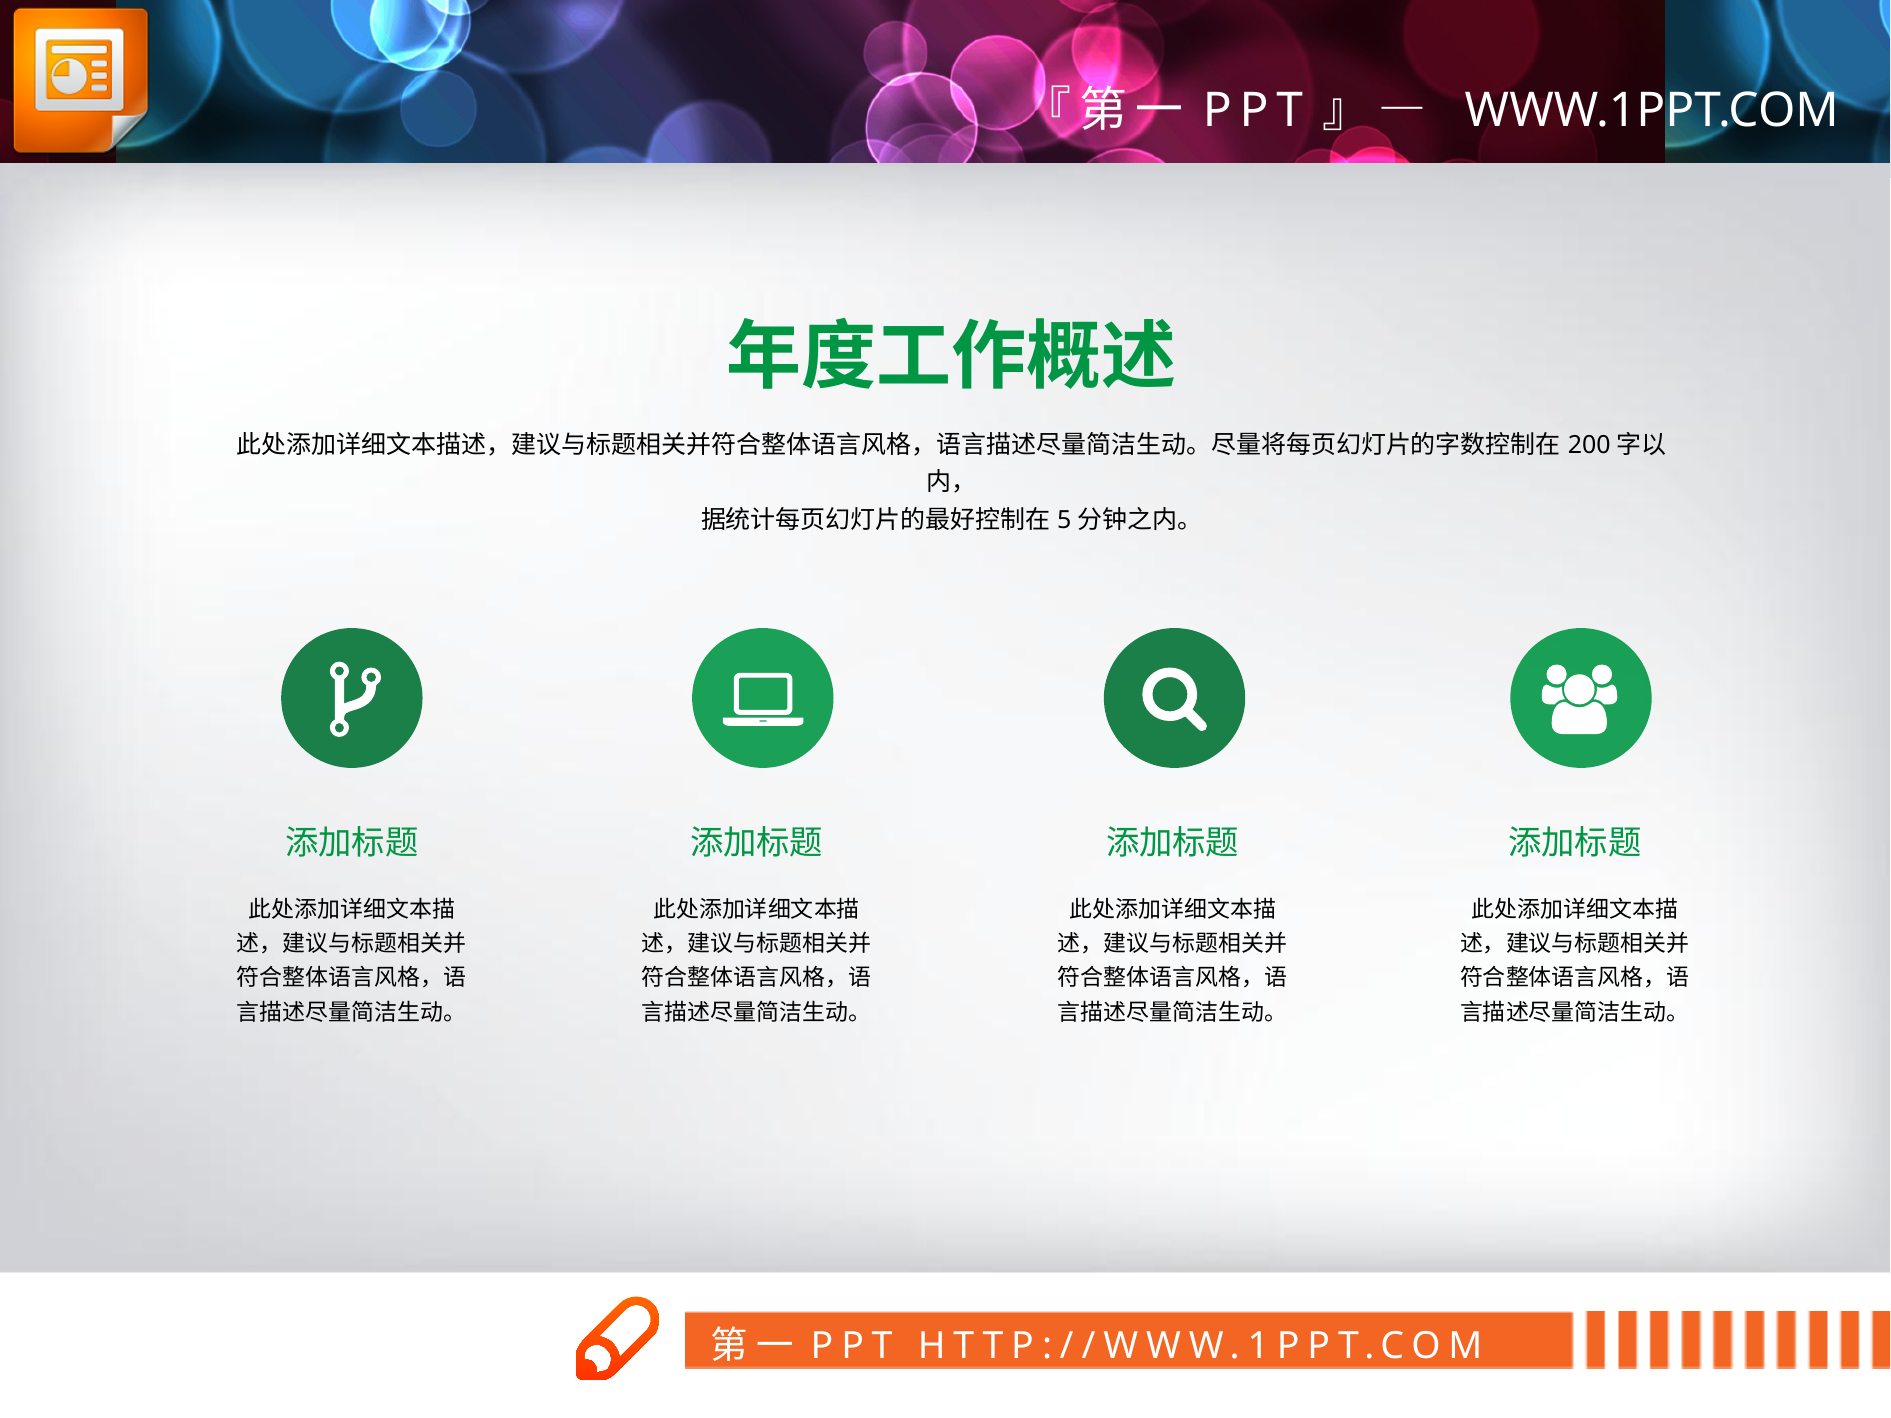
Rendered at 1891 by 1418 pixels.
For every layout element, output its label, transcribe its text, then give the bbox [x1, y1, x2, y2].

text_box 添加标题 [1058, 823, 1288, 864]
picture [0, 0, 1891, 1275]
text_box 年度工作概述 [329, 314, 1575, 413]
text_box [1103, 627, 1246, 769]
picture [685, 1311, 1891, 1369]
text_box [1510, 627, 1652, 769]
text_box 添加标题 [641, 823, 872, 864]
text_box 此处添加详细文本描述，建议与标题相关并符合整体语言风格，语言描述尽量简洁生动。尽量将每页幻灯片的字数控制在200字以内， 据统计每页幻灯片的最好控制在5分钟之内。 [216, 421, 1688, 496]
text_box 添加标题 [237, 823, 467, 864]
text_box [691, 627, 834, 769]
text_box 此处添加详细文本描述，建议与标题相关并符合整体语言风格，语言描述尽量简洁生动。 [1448, 887, 1702, 1052]
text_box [280, 627, 423, 769]
text_box 添加标题 [1460, 823, 1690, 864]
text_box 此处添加详细文本描述，建议与标题相关并符合整体语言风格，语言描述尽量简洁生动。 [630, 887, 883, 1052]
text_box 此处添加详细文本描述，建议与标题相关并符合整体语言风格，语言描述尽量简洁生动。 [225, 887, 478, 1052]
text_box 此处添加详细文本描述，建议与标题相关并符合整体语言风格，语言描述尽量简洁生动。 [1046, 887, 1299, 1052]
